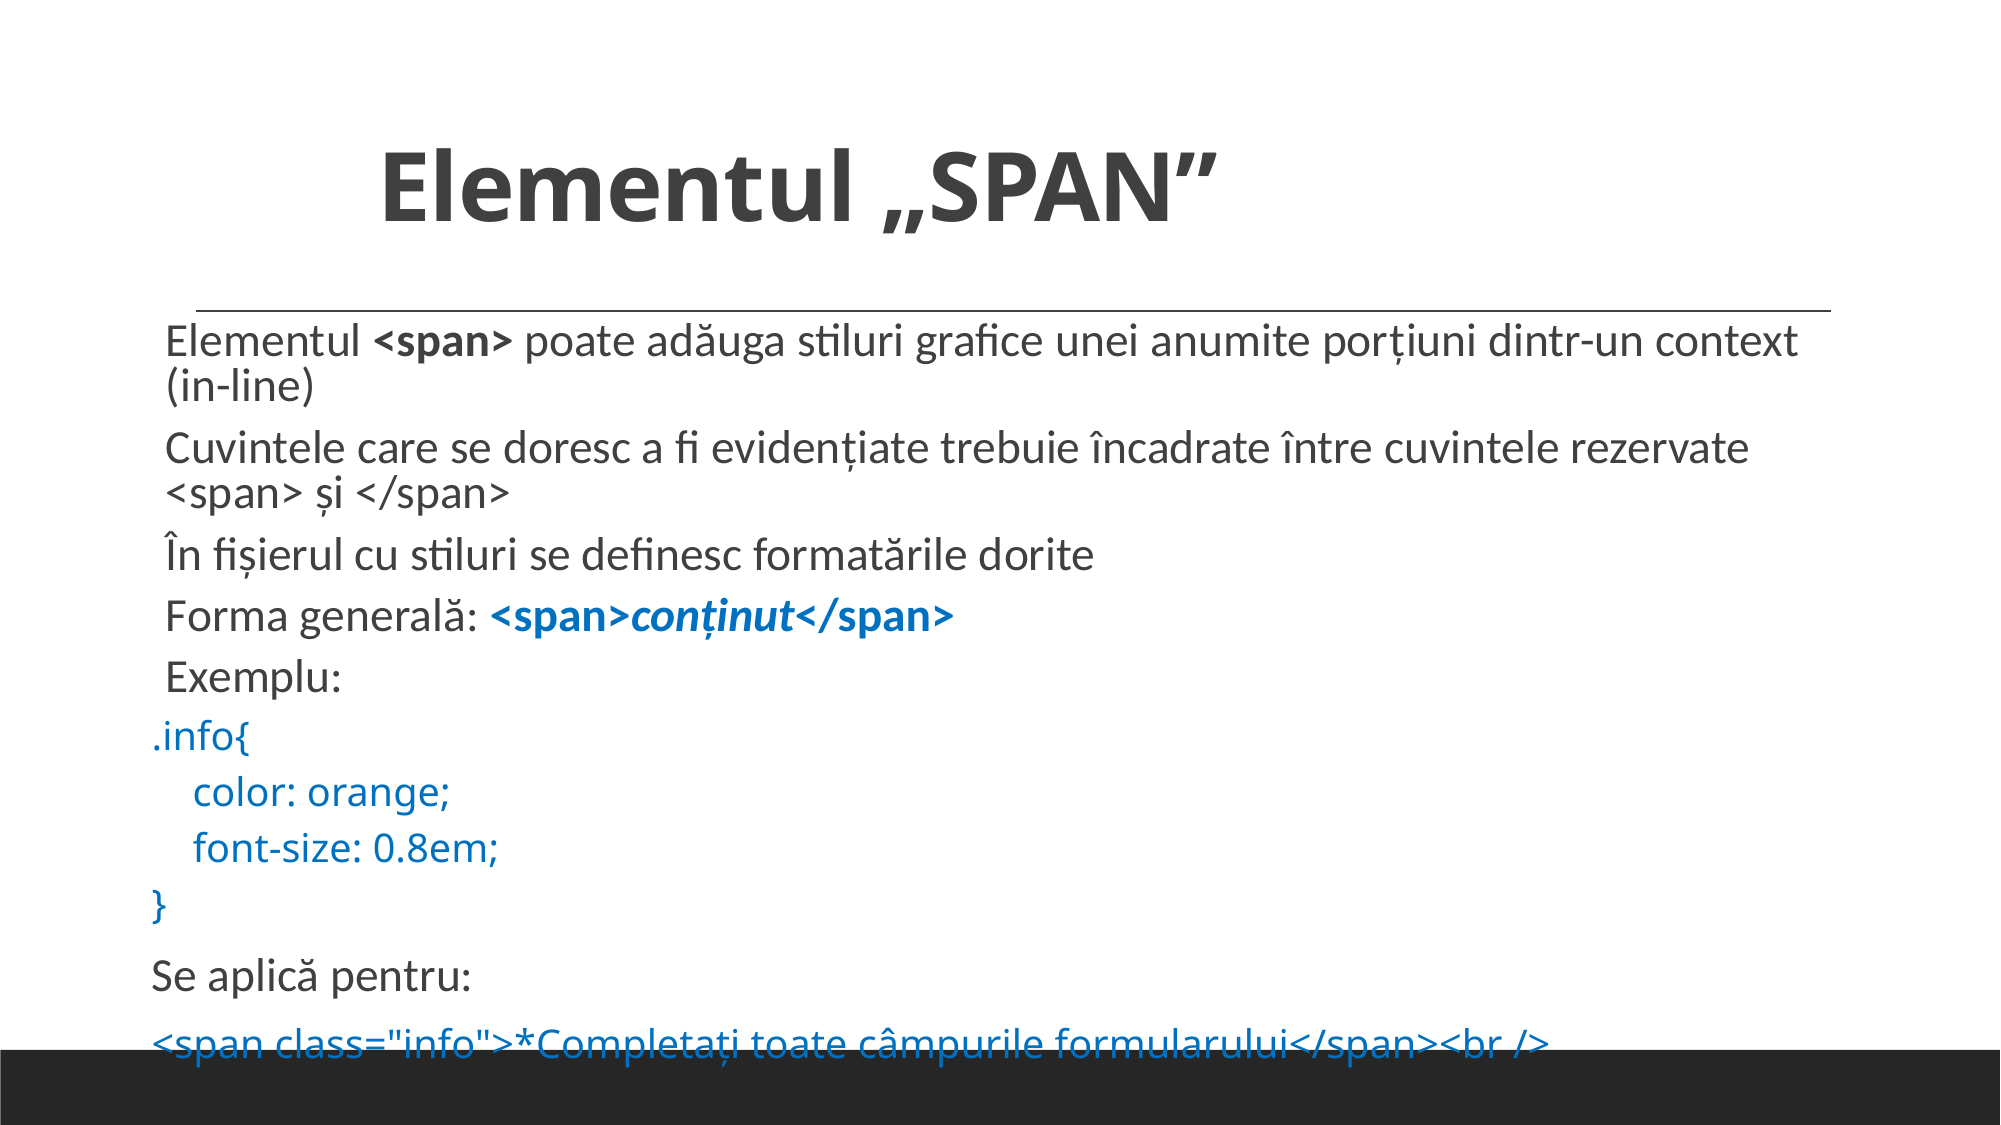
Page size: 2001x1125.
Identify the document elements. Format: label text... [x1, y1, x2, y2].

list Elementul <span> poate adăuga stiluri grafice unei anumite porţiuni dintr-un context (in-line) Cuvintele care se doresc a fi evidenţiate trebuie încadrate între cuvintele rezervate <span> şi </span> În fişierul cu stiluri se definesc formatările dorite Forma generală: <span>conţinut</span> Exemplu: .info{ color: orange; font-size: 0.8em; } Se aplică pentru: <span class="info">*Completați toate câmpurile formularului</span><br /> [151, 312, 1857, 1079]
title Elementul „SPAN” [362, 75, 1638, 250]
